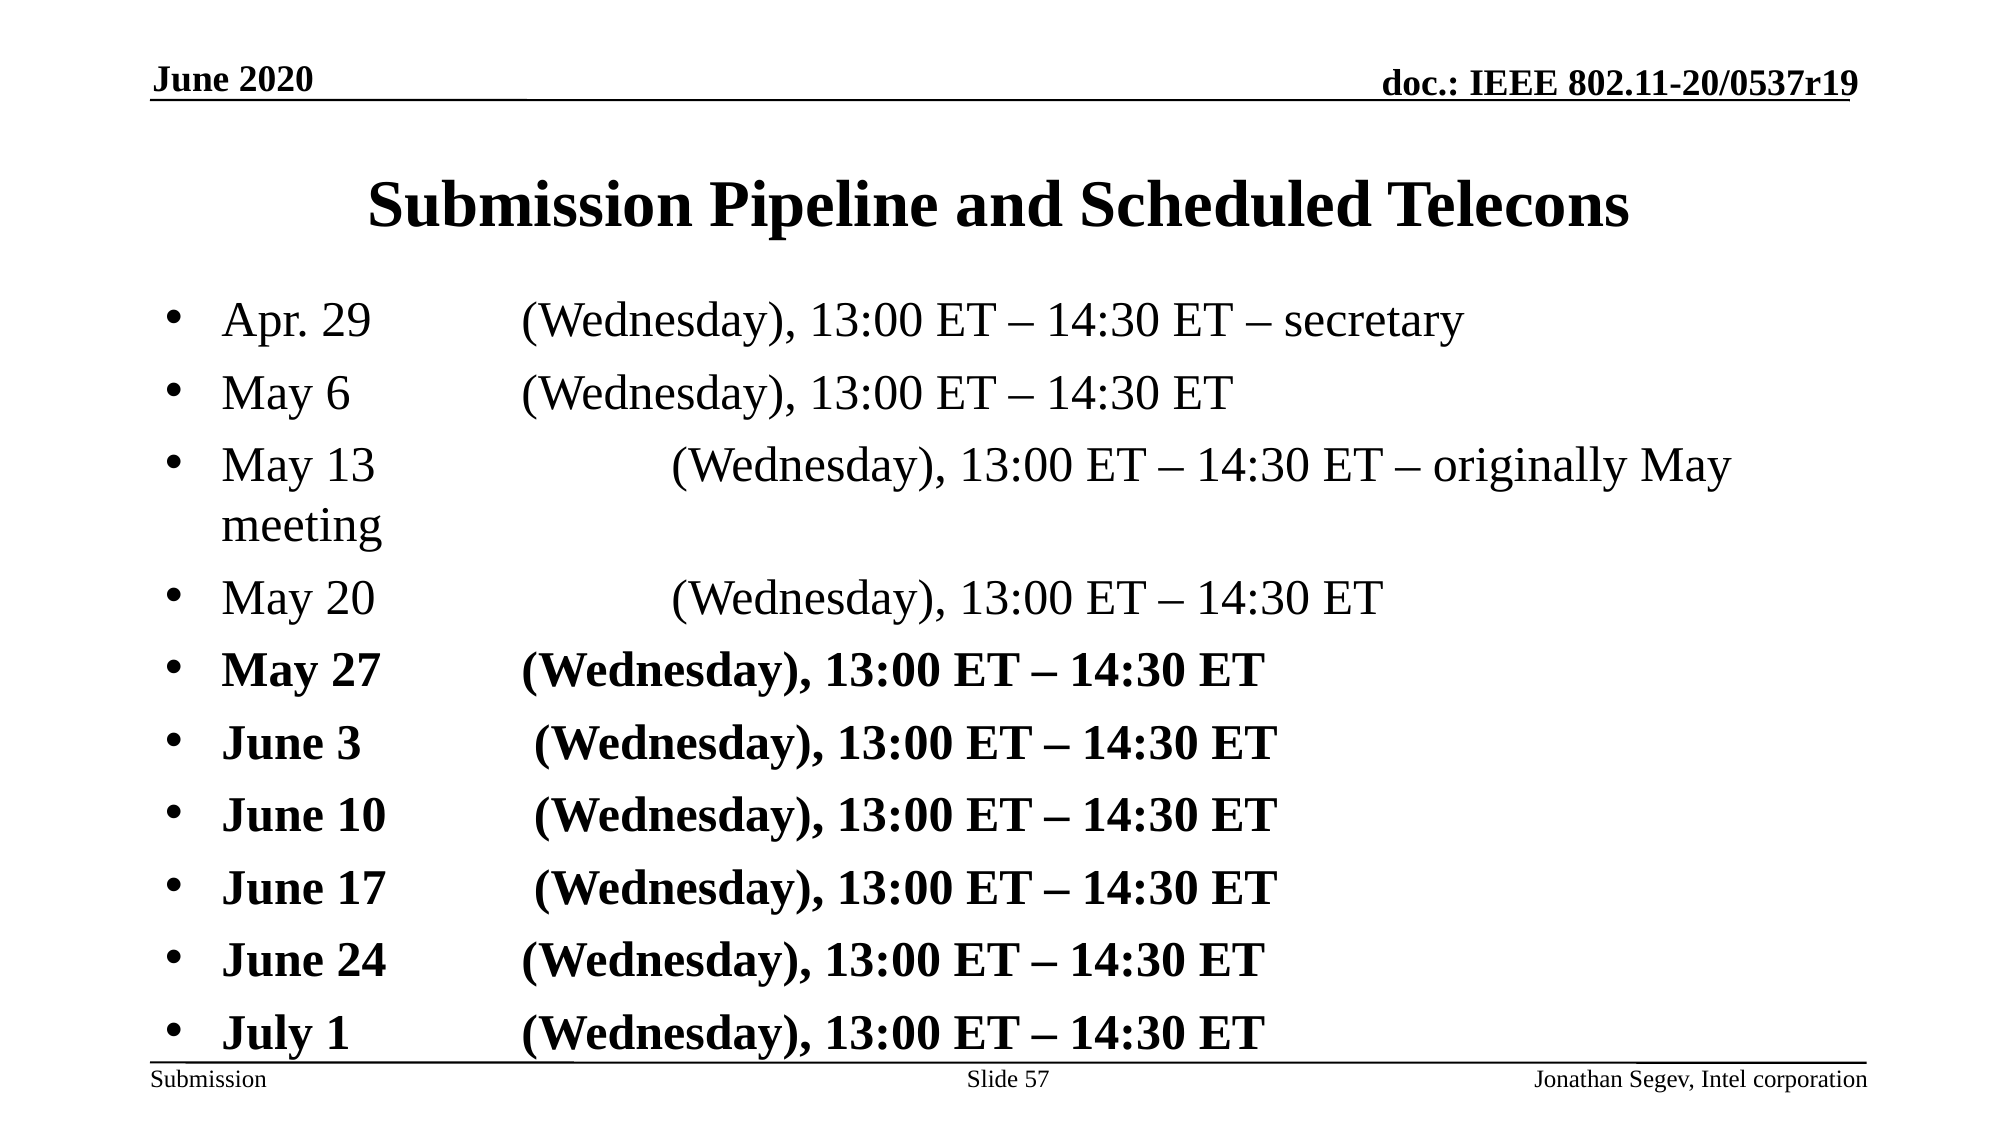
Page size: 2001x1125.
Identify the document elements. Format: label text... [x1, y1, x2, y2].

footer Jonathan Segev, Intel corporation [1171, 1061, 1869, 1093]
title Submission Pipeline and Scheduled Telecons [149, 112, 1850, 278]
slide_number Slide 57 [950, 1061, 1067, 1123]
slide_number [152, 54, 563, 100]
list Apr. 29 (Wednesday), 13:00 ET – 14:30 ET – secretary May 6 (Wednesday), 13:00 ET – 14:30 ET May 13 (Wednesday), 13:00 ET – 14:30 ET – originally May meeting May 20 (Wednesday), 13:00 ET – 14:30 ET May 27 (Wednesday), 13:00 ET – 14:30 ET June 3 (Wednesday), 13:00 ET – 14:30 ET June 10 (Wednesday), 13:00 ET – 14:30 ET June 17 (Wednesday), 13:00 ET – 14:30 ET June 24 (Wednesday), 13:00 ET – 14:30 ET July 1 (Wednesday), 13:00 ET – 14:30 ET [149, 278, 1850, 670]
